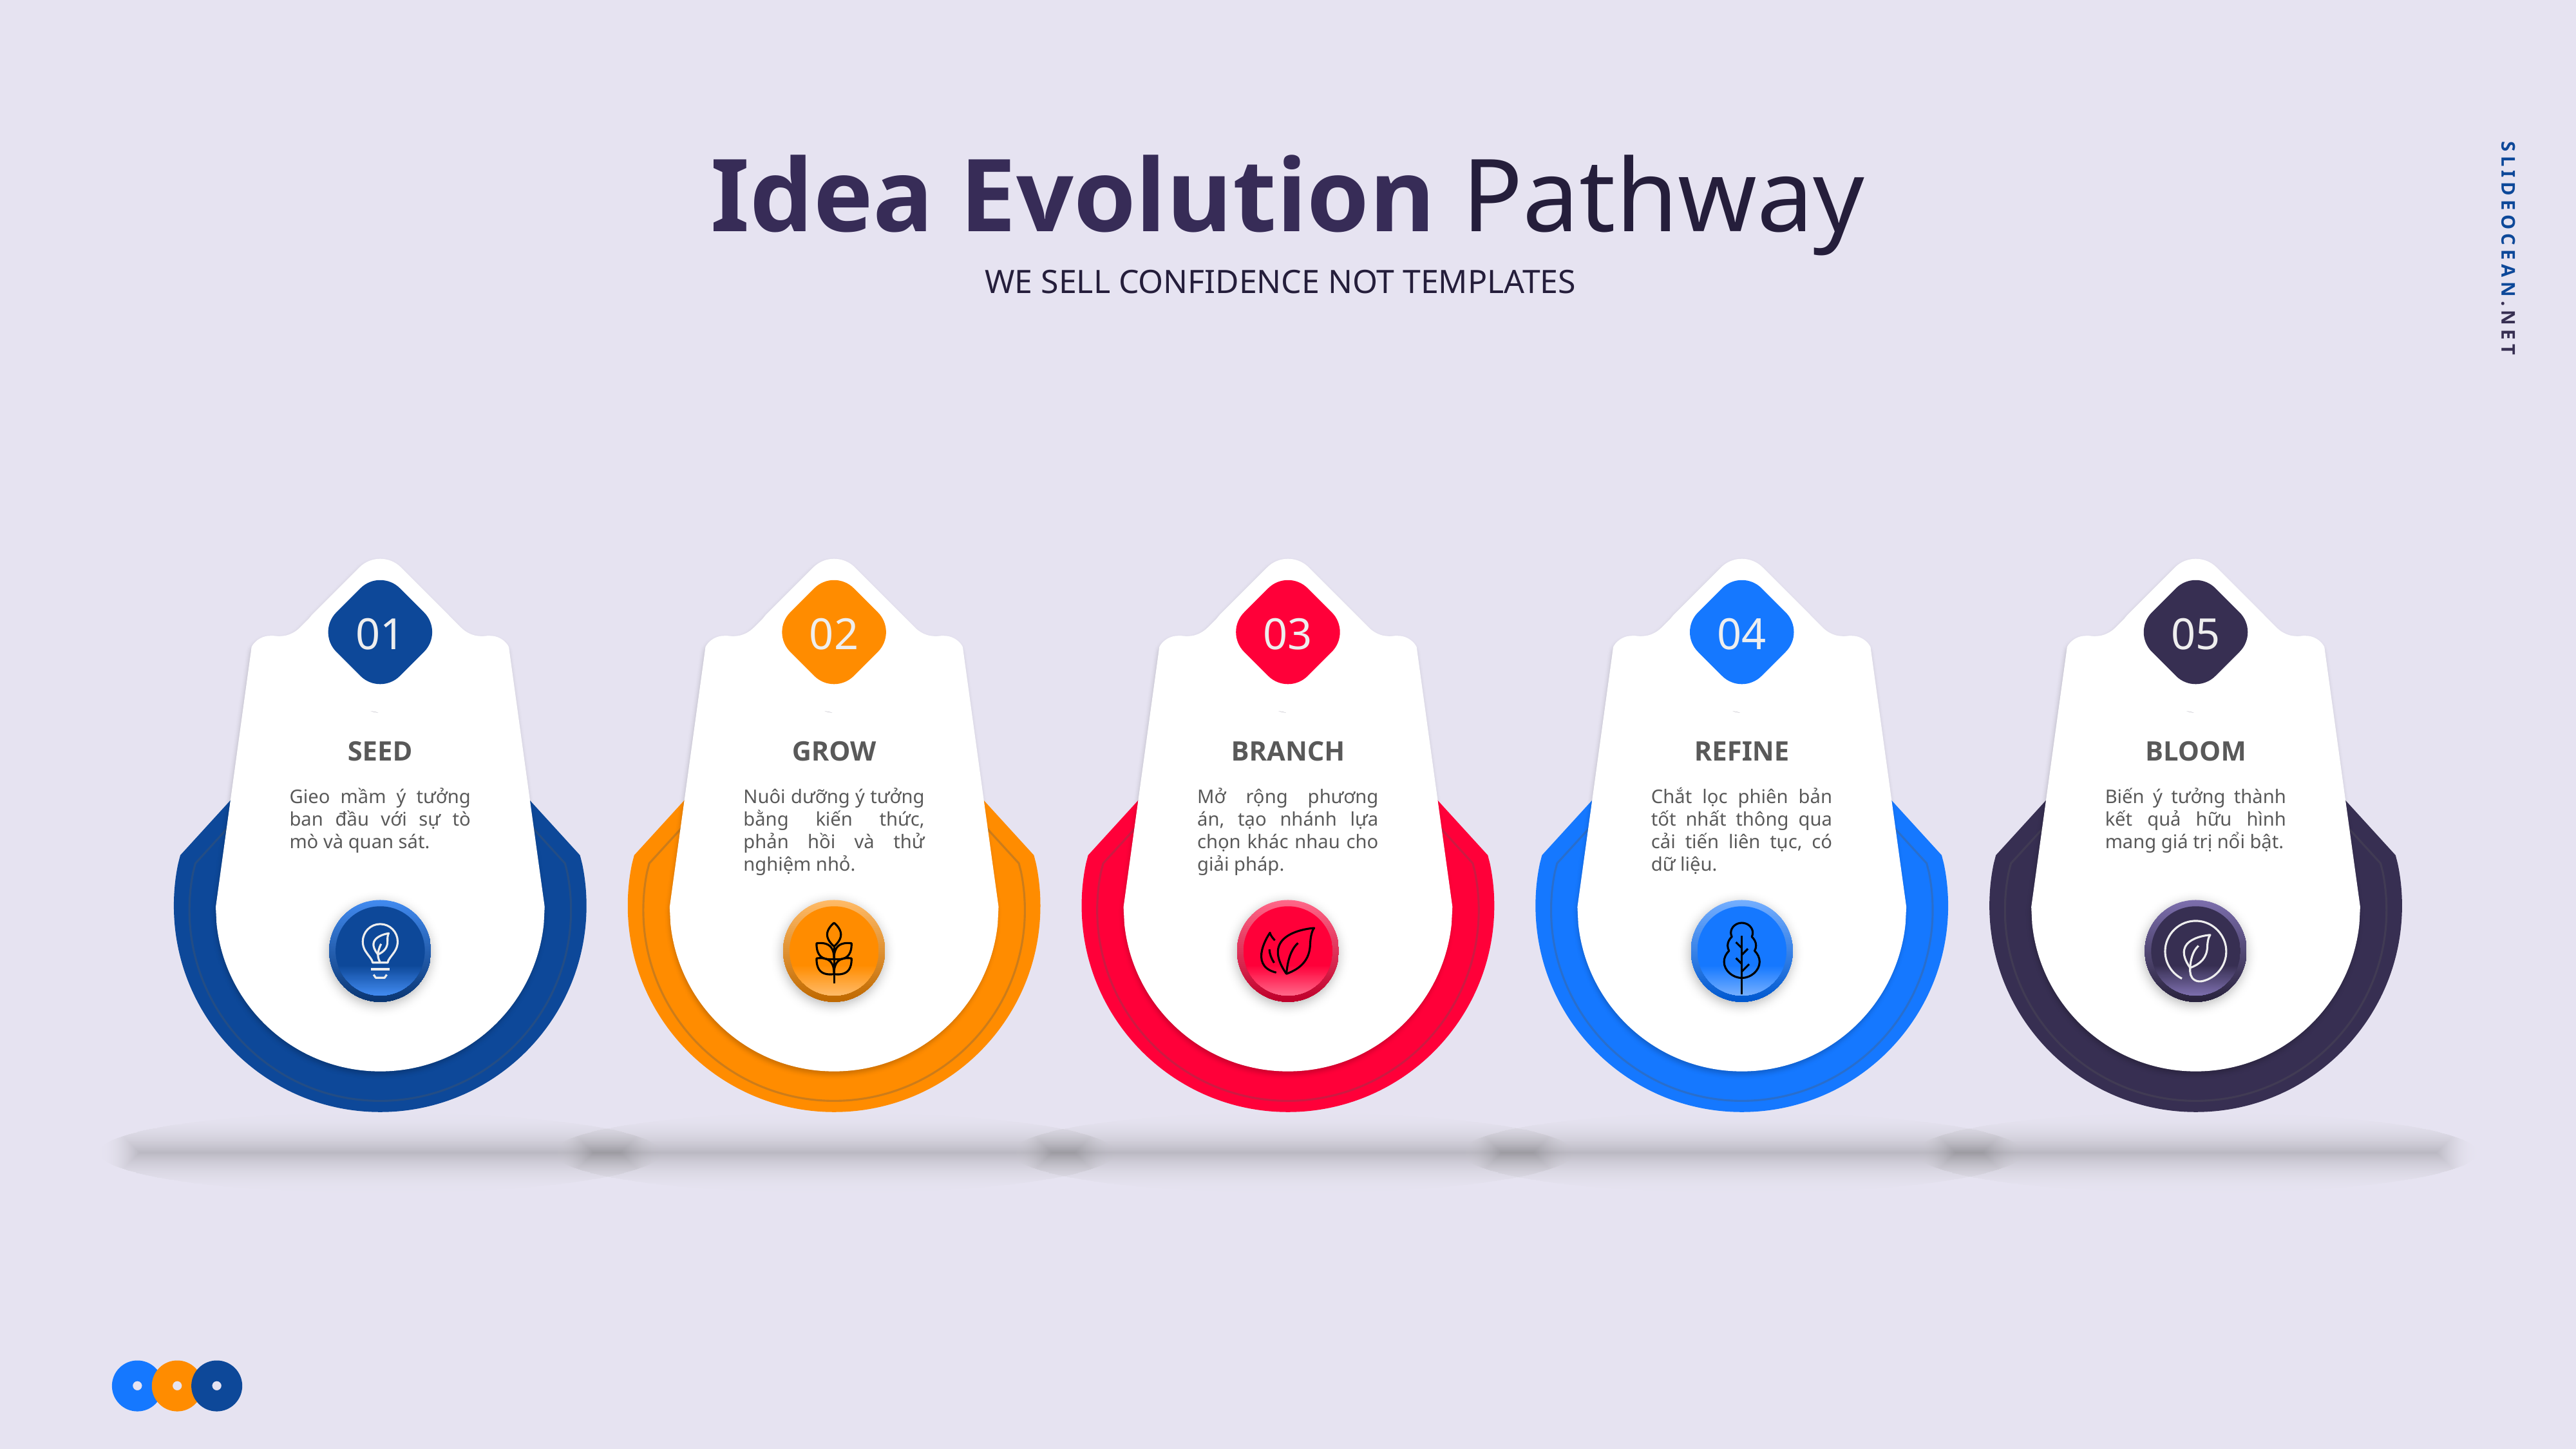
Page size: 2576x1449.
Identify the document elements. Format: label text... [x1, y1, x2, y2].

text_box [551, 1111, 1062, 1194]
text_box [1459, 1111, 1968, 1194]
text_box Idea Evolution Pathway [701, 126, 1875, 257]
text_box [214, 558, 546, 1073]
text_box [782, 899, 886, 1003]
text_box [1081, 802, 1495, 1111]
text_box [1122, 558, 1454, 1073]
text_box 02 [781, 579, 887, 685]
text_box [1162, 728, 1413, 882]
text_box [255, 728, 506, 858]
text_box [668, 558, 1000, 1073]
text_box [709, 728, 960, 882]
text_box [1236, 899, 1340, 1003]
text_box [173, 802, 588, 1111]
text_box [2144, 899, 2248, 1003]
text_box 03 [1235, 579, 1341, 685]
text_box [642, 831, 1026, 1102]
text_box [2030, 558, 2362, 1073]
text_box [98, 1111, 607, 1194]
text_box [1096, 831, 1480, 1102]
text_box WE SELL CONFIDENCE NOT TEMPLATES [975, 256, 1586, 305]
text_box [1549, 831, 1934, 1102]
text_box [2070, 728, 2321, 858]
text_box [1988, 802, 2403, 1111]
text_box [1616, 728, 1867, 882]
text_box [328, 899, 431, 1003]
text_box [627, 802, 1042, 1111]
text_box 05 [2143, 579, 2249, 685]
text_box [1534, 802, 1949, 1111]
text_box [1913, 1111, 2478, 1194]
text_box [1690, 899, 1794, 1003]
text_box [1576, 558, 1908, 1073]
text_box [2003, 831, 2388, 1102]
text_box 04 [1689, 579, 1795, 685]
text_box [188, 830, 573, 1102]
text_box [1010, 1111, 1517, 1194]
text_box 01 [327, 579, 433, 685]
